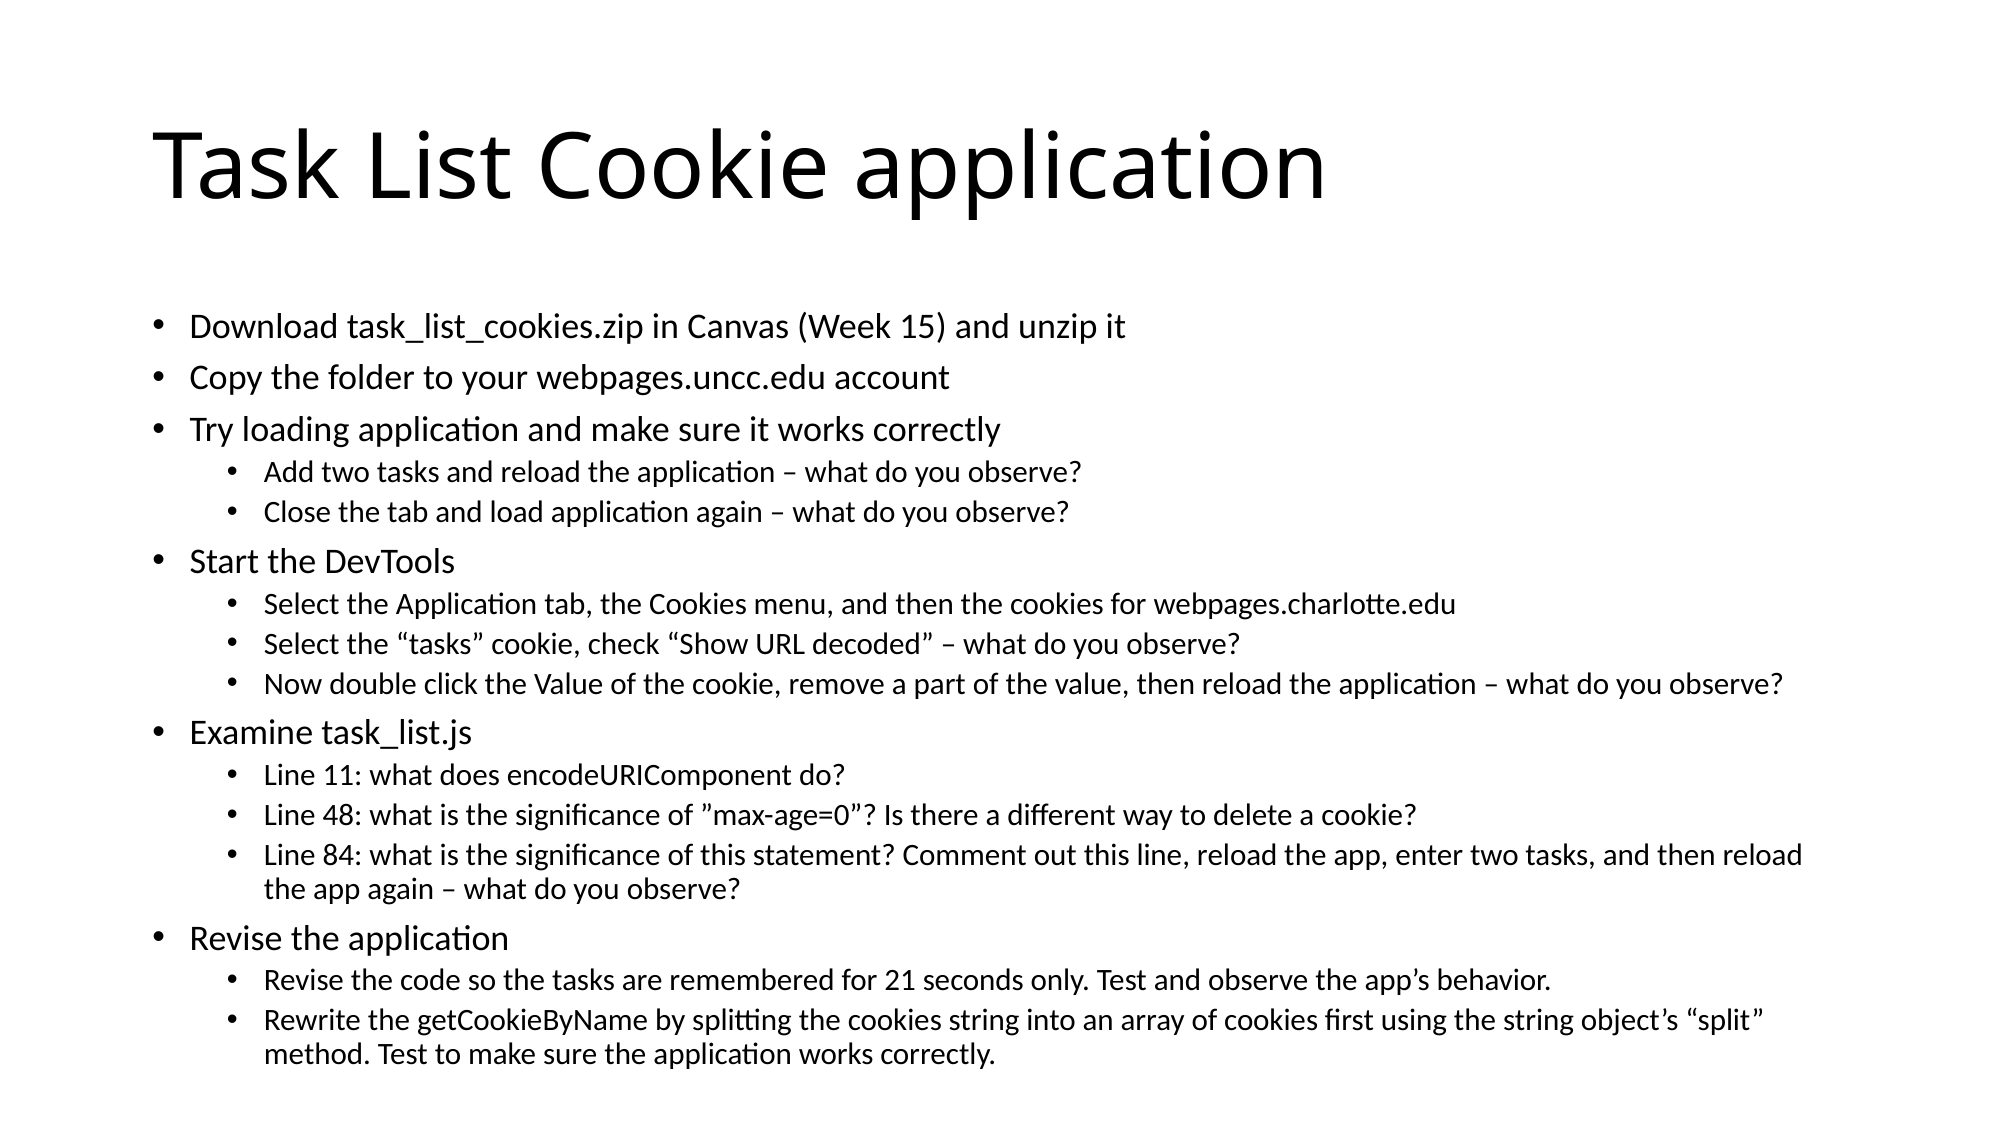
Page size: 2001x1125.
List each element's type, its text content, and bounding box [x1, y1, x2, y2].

list Download task_list_cookies.zip in Canvas (Week 15) and unzip it Copy the folder to your webpages.uncc.edu account Try loading application and make sure it works correctly Add two tasks and reload the application – what do you observe? Close the tab and load application again – what do you observe? Start the DevTools Select the Application tab, the Cookies menu, and then the cookies for webpages.charlotte.edu Select the “tasks” cookie, check “Show URL decoded” – what do you observe? Now double click the Value of the cookie, remove a part of the value, then reload the application – what do you observe? Examine task_list.js Line 11: what does encodeURIComponent do? Line 48: what is the significance of ”max-age=0”? Is there a different way to delete a cookie? Line 84: what is the significance of this statement? Comment out this line, reload the app, enter two tasks, and then reload the app again – what do you observe? Revise the application Revise the code so the tasks are remembered for 21 seconds only. Test and observe the app’s behavior. Rewrite the getCookieByName by splitting the cookies string into an array of cookies first using the string object’s “split” method. Test to make sure the application works correctly. [137, 299, 1863, 1085]
title Task List Cookie application [137, 59, 1863, 278]
